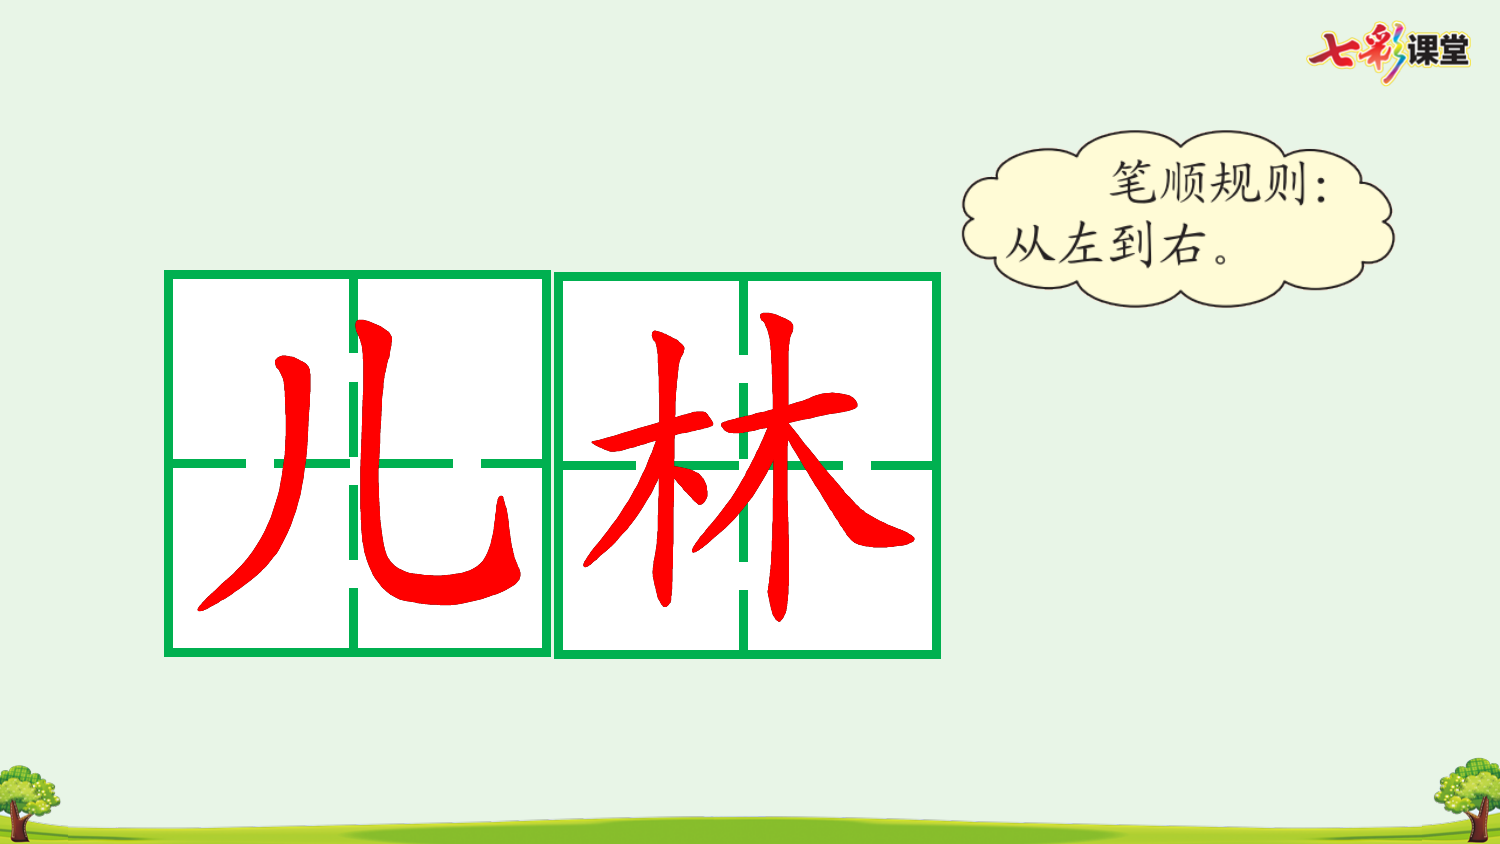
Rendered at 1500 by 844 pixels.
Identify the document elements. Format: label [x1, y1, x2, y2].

picture [957, 129, 1412, 314]
picture [1305, 20, 1473, 87]
text_box [583, 313, 914, 621]
text_box [198, 320, 520, 611]
picture [0, 750, 1500, 844]
text_box [168, 274, 550, 657]
text_box [558, 276, 939, 659]
